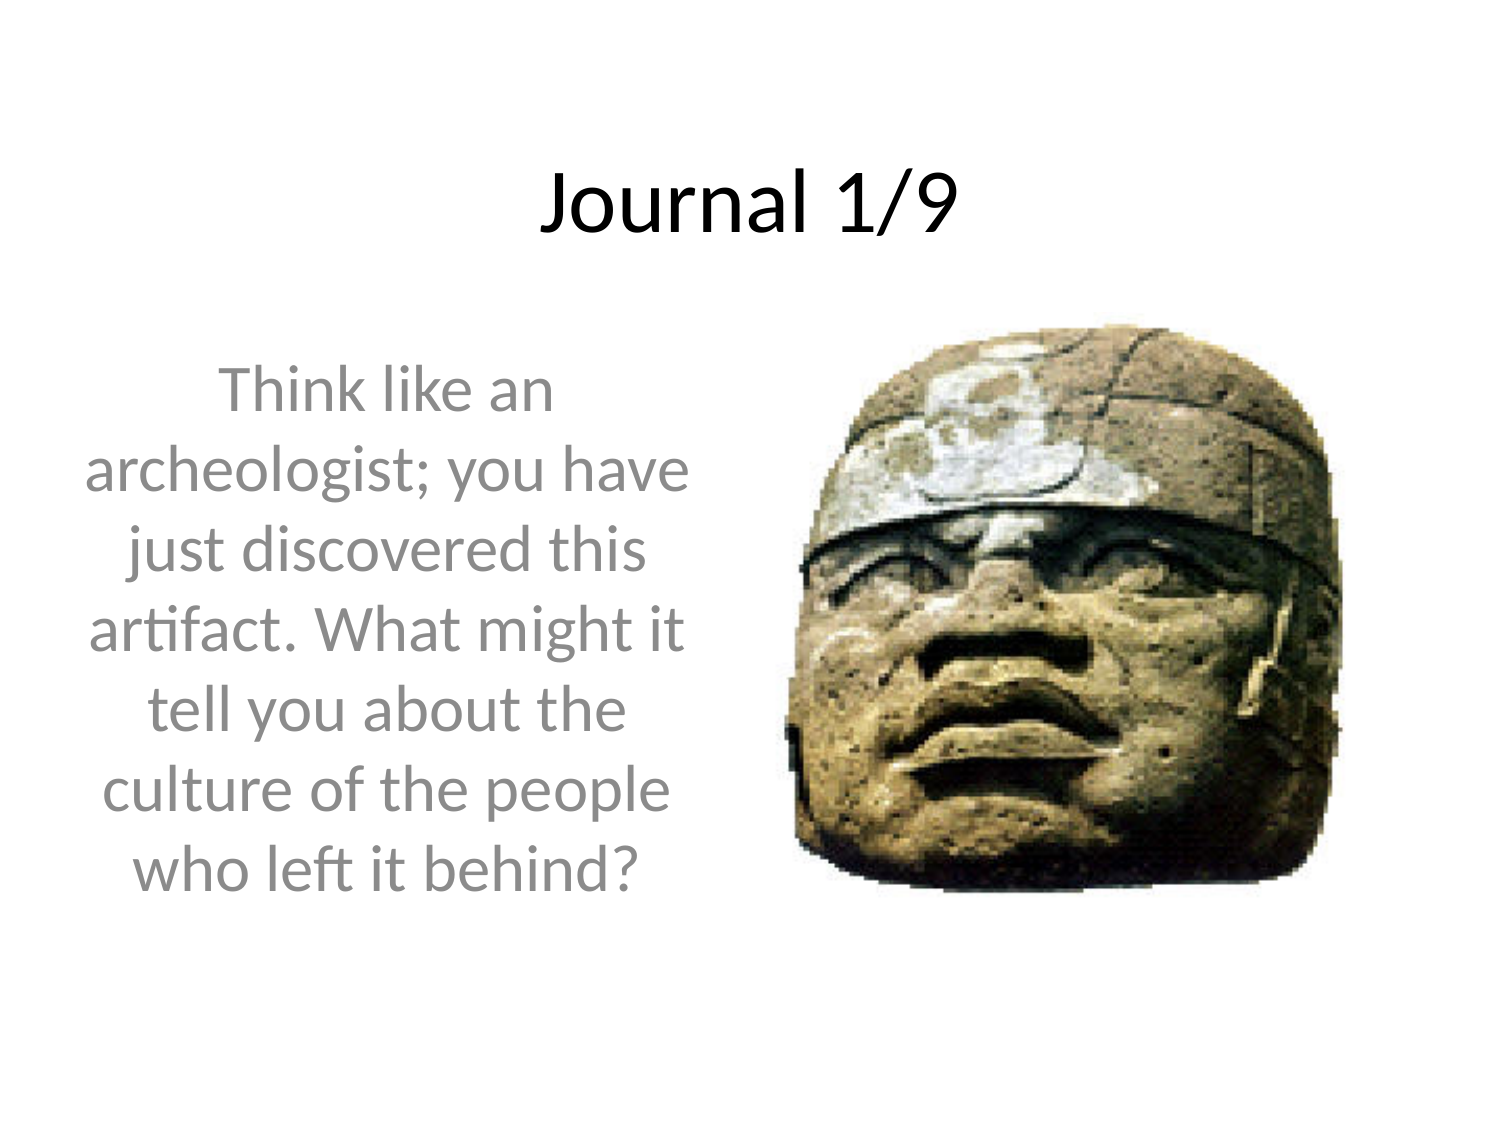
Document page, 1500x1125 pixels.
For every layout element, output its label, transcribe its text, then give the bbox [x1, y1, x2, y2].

title Journal 1/9 [112, 75, 1388, 317]
subtitle Think like an archeologist; you have just discovered this artifact. What might it tell you about the culture of the people who left it behind? [37, 337, 738, 1050]
picture [760, 312, 1366, 910]
